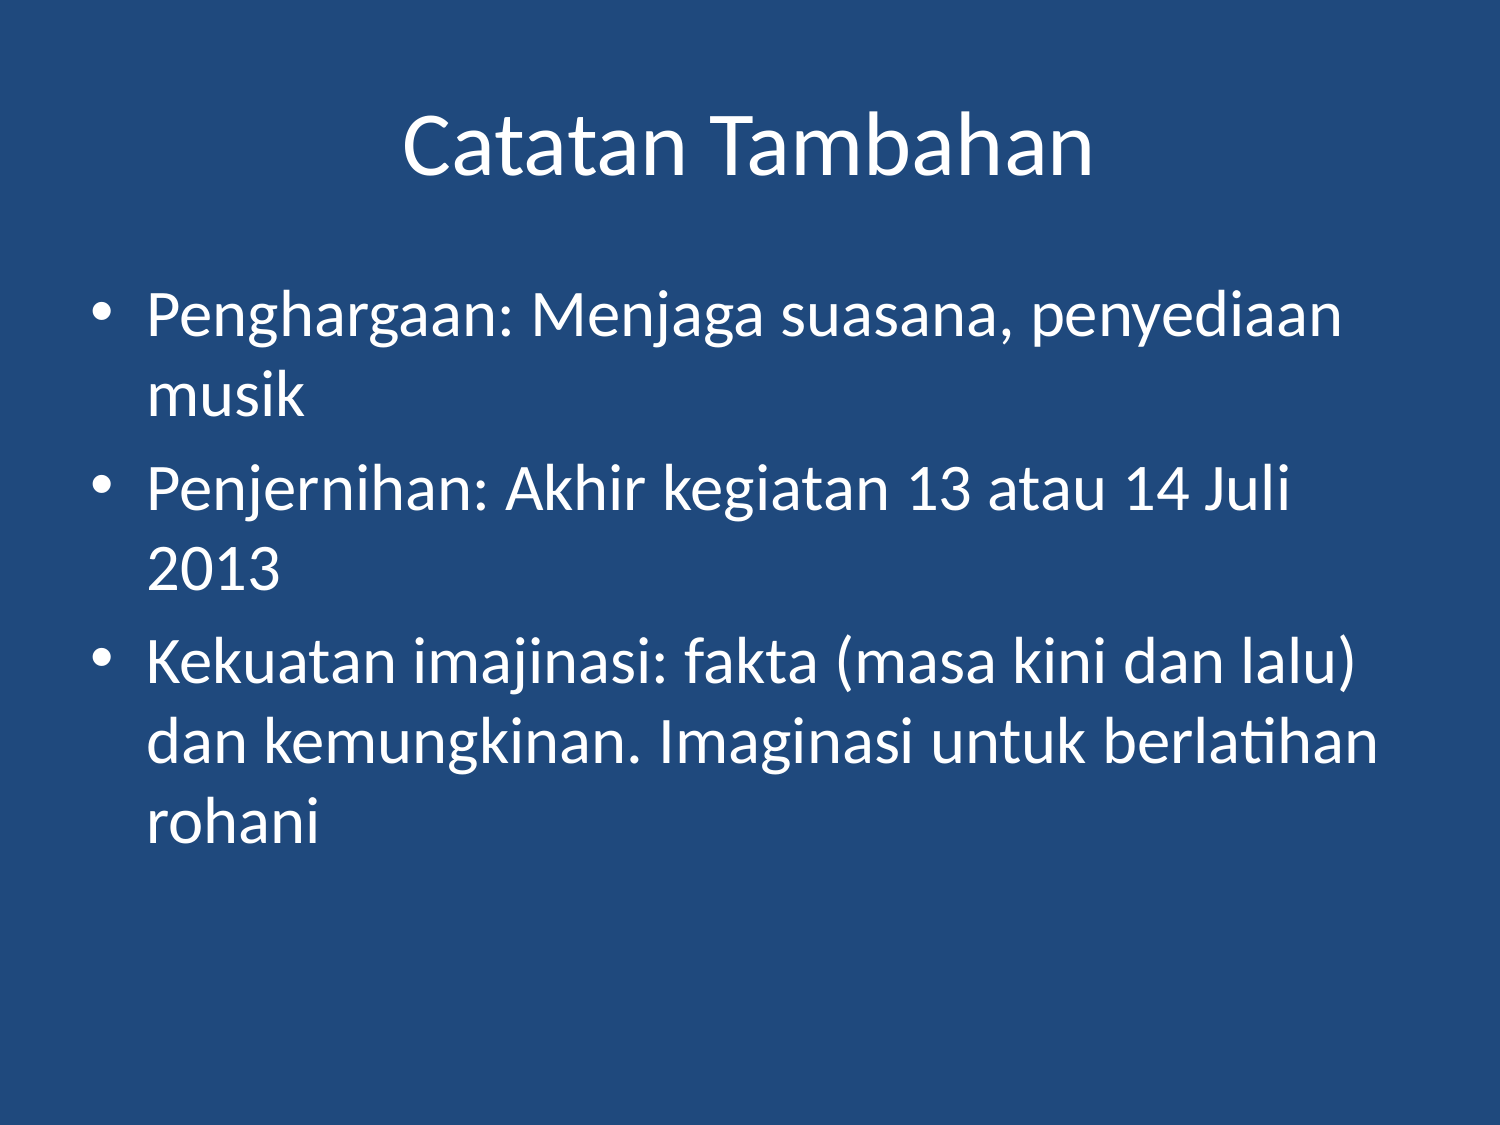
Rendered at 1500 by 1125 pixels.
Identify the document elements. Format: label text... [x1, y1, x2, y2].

list Penghargaan: Menjaga suasana, penyediaan musik Penjernihan: Akhir kegiatan 13 atau 14 Juli 2013 Kekuatan imajinasi: fakta (masa kini dan lalu) dan kemungkinan. Imaginasi untuk berlatihan rohani [75, 262, 1425, 1005]
title Catatan Tambahan [75, 45, 1425, 233]
